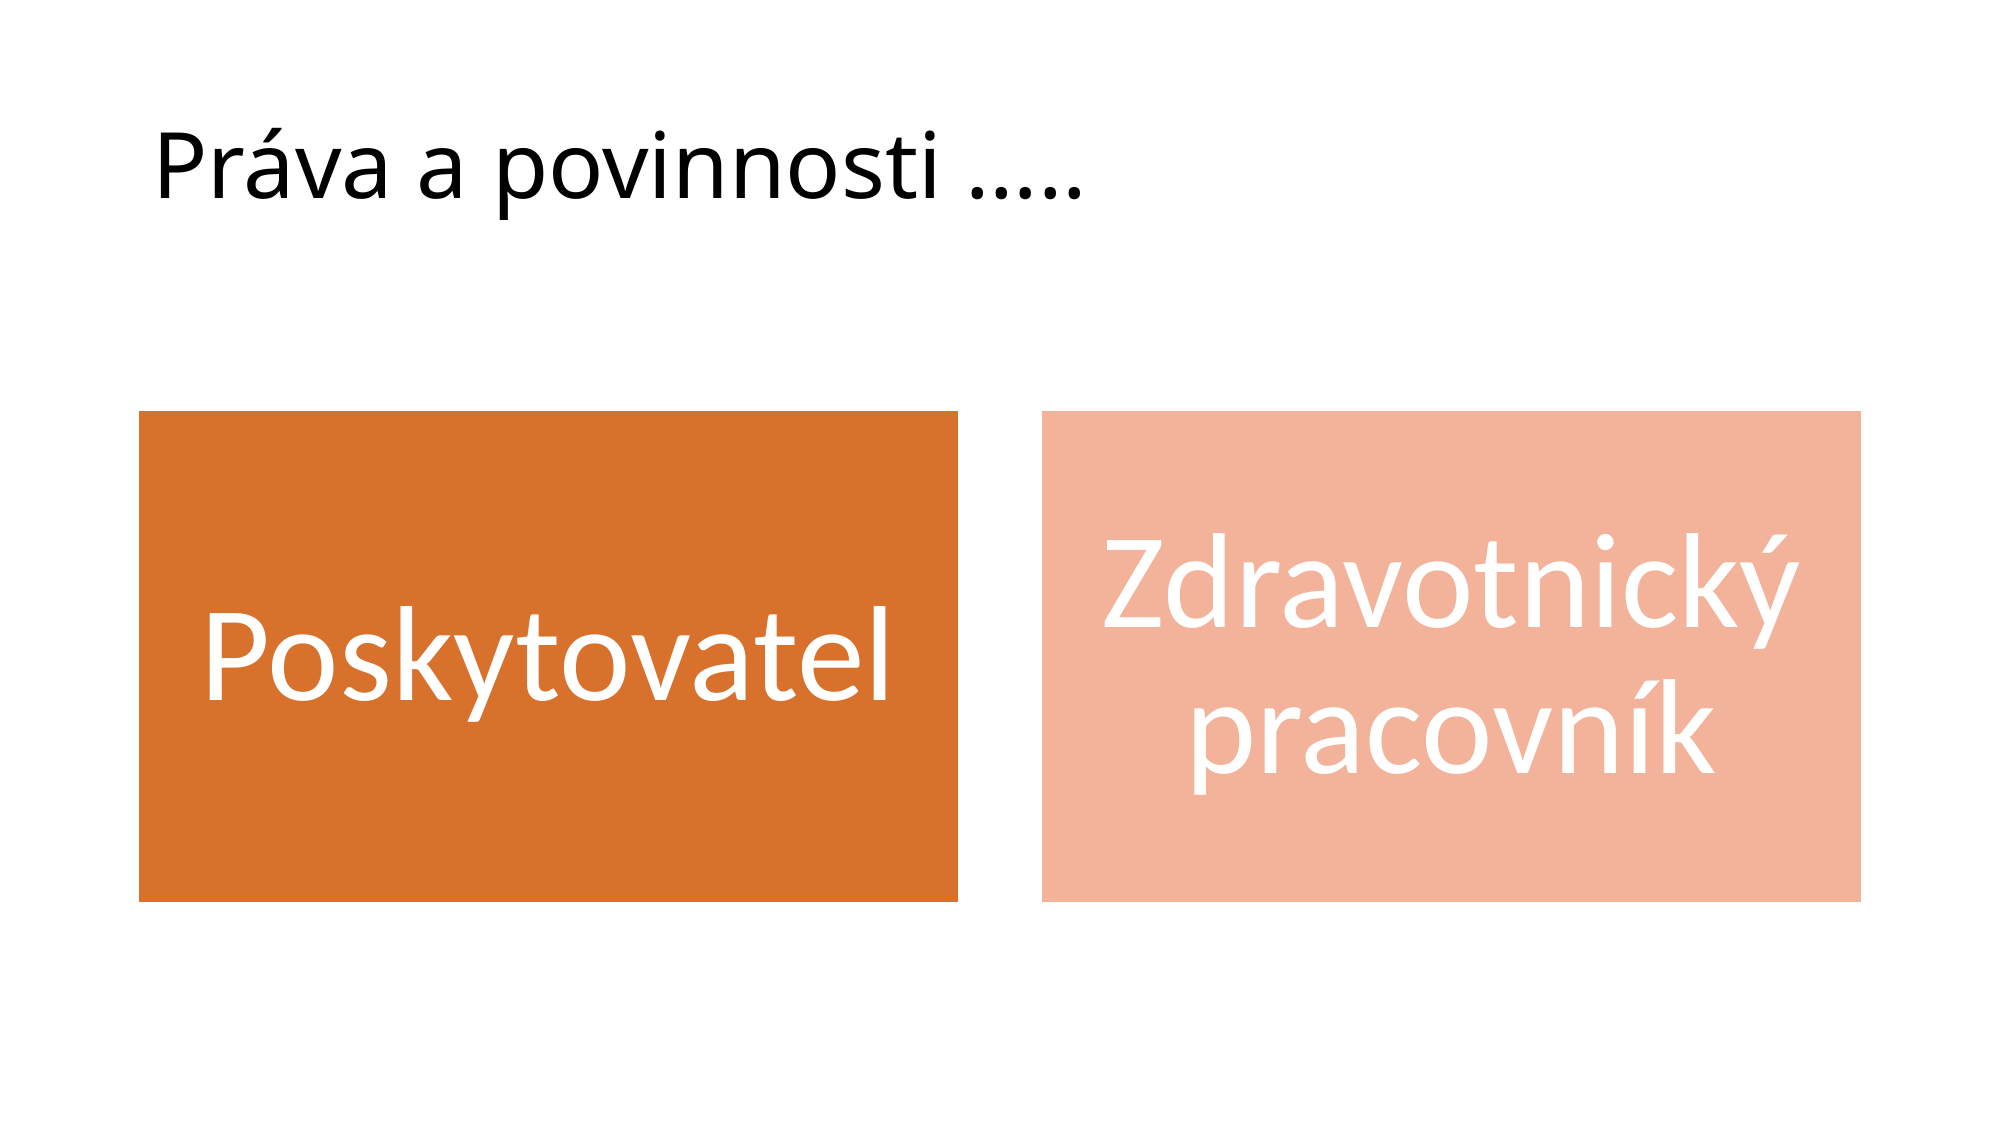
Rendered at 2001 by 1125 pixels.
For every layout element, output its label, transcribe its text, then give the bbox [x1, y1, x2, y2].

title Práva a povinnosti ….. [137, 59, 1863, 278]
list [137, 299, 1863, 1014]
